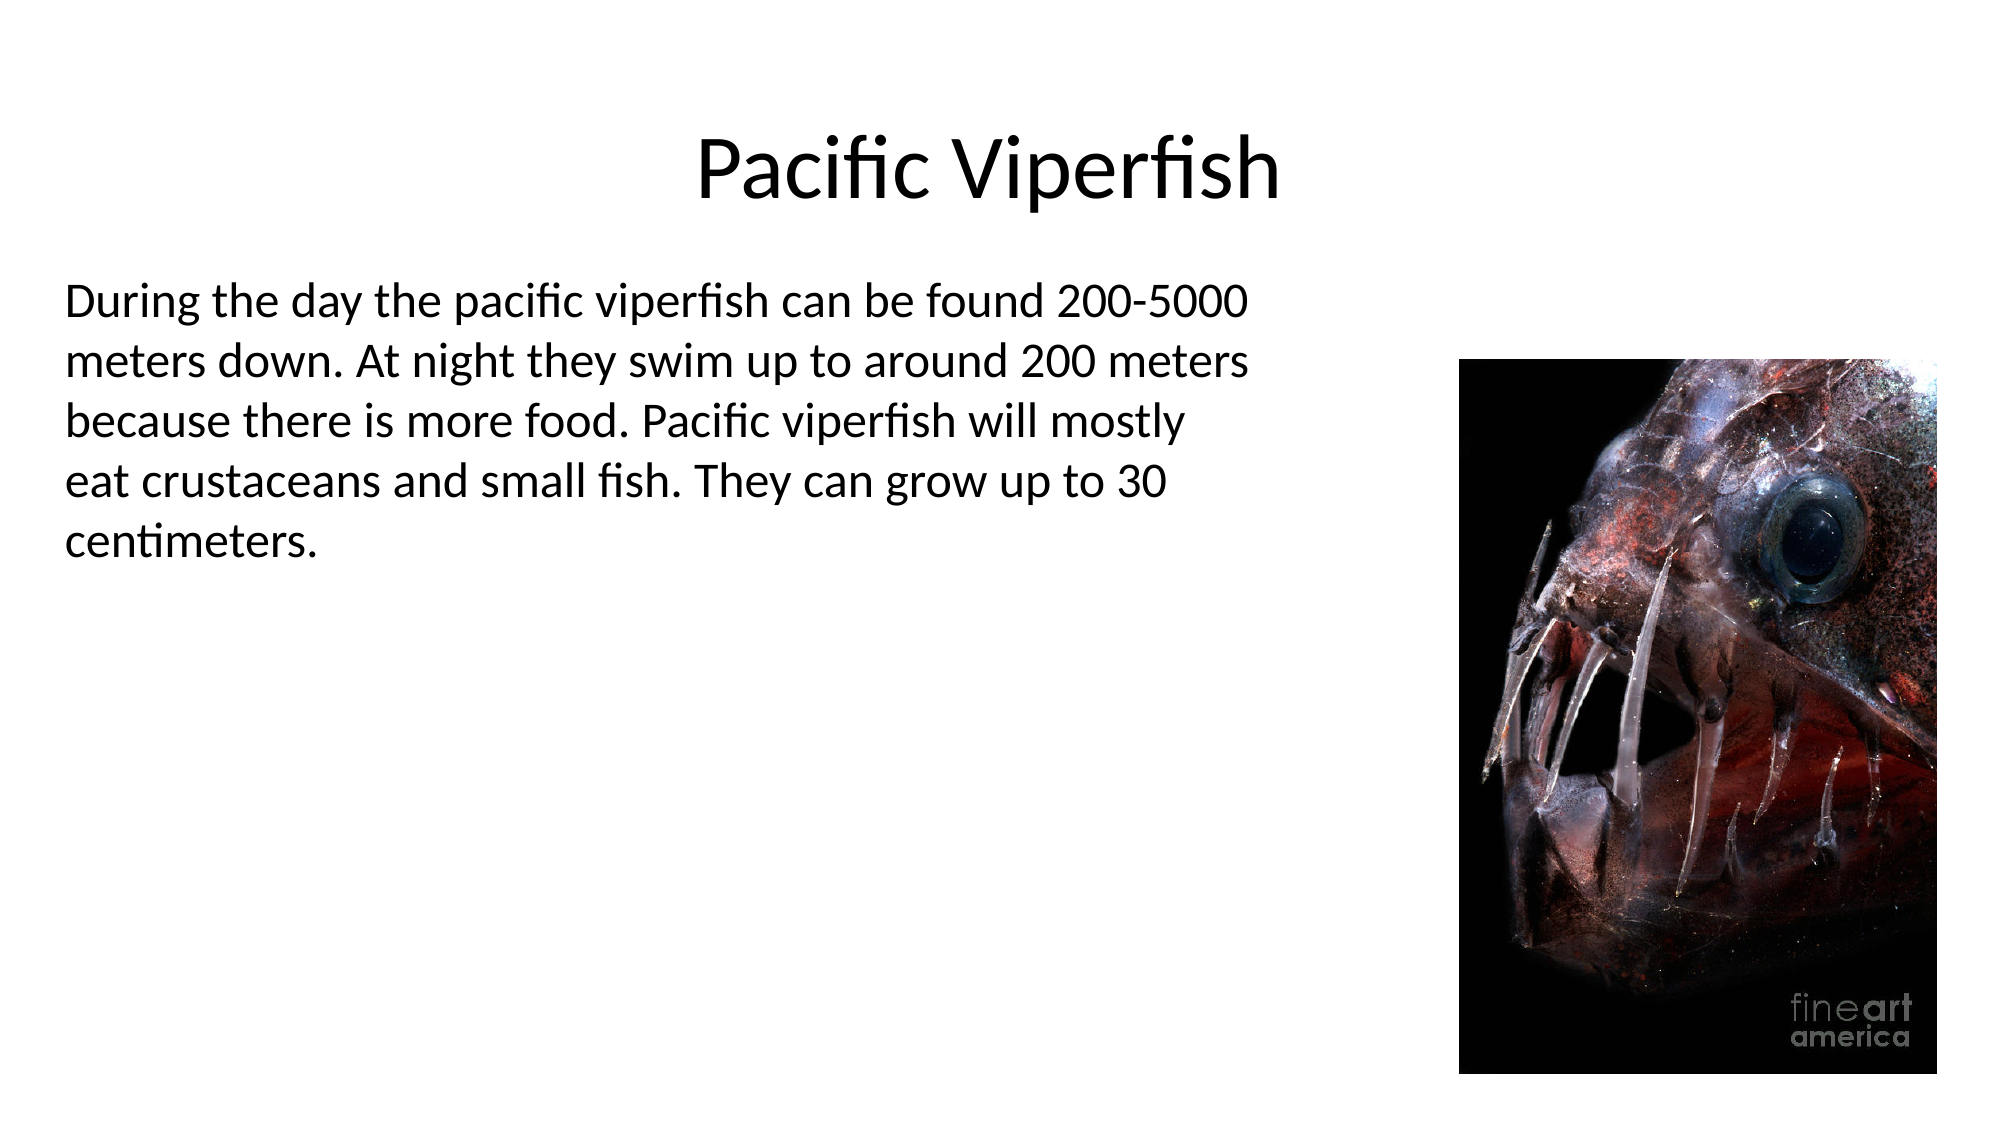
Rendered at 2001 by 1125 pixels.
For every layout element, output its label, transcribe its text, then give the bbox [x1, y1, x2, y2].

title Pacific Viperfish [137, 59, 1863, 278]
text_box During the day the pacific viperfish can be found 200-5000 meters down. At night they swim up to around 200 meters because there is more food. Pacific viperfish will mostly eat crustaceans and small fish. They can grow up to 30 centimeters. [50, 260, 1321, 576]
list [1459, 359, 1937, 1074]
